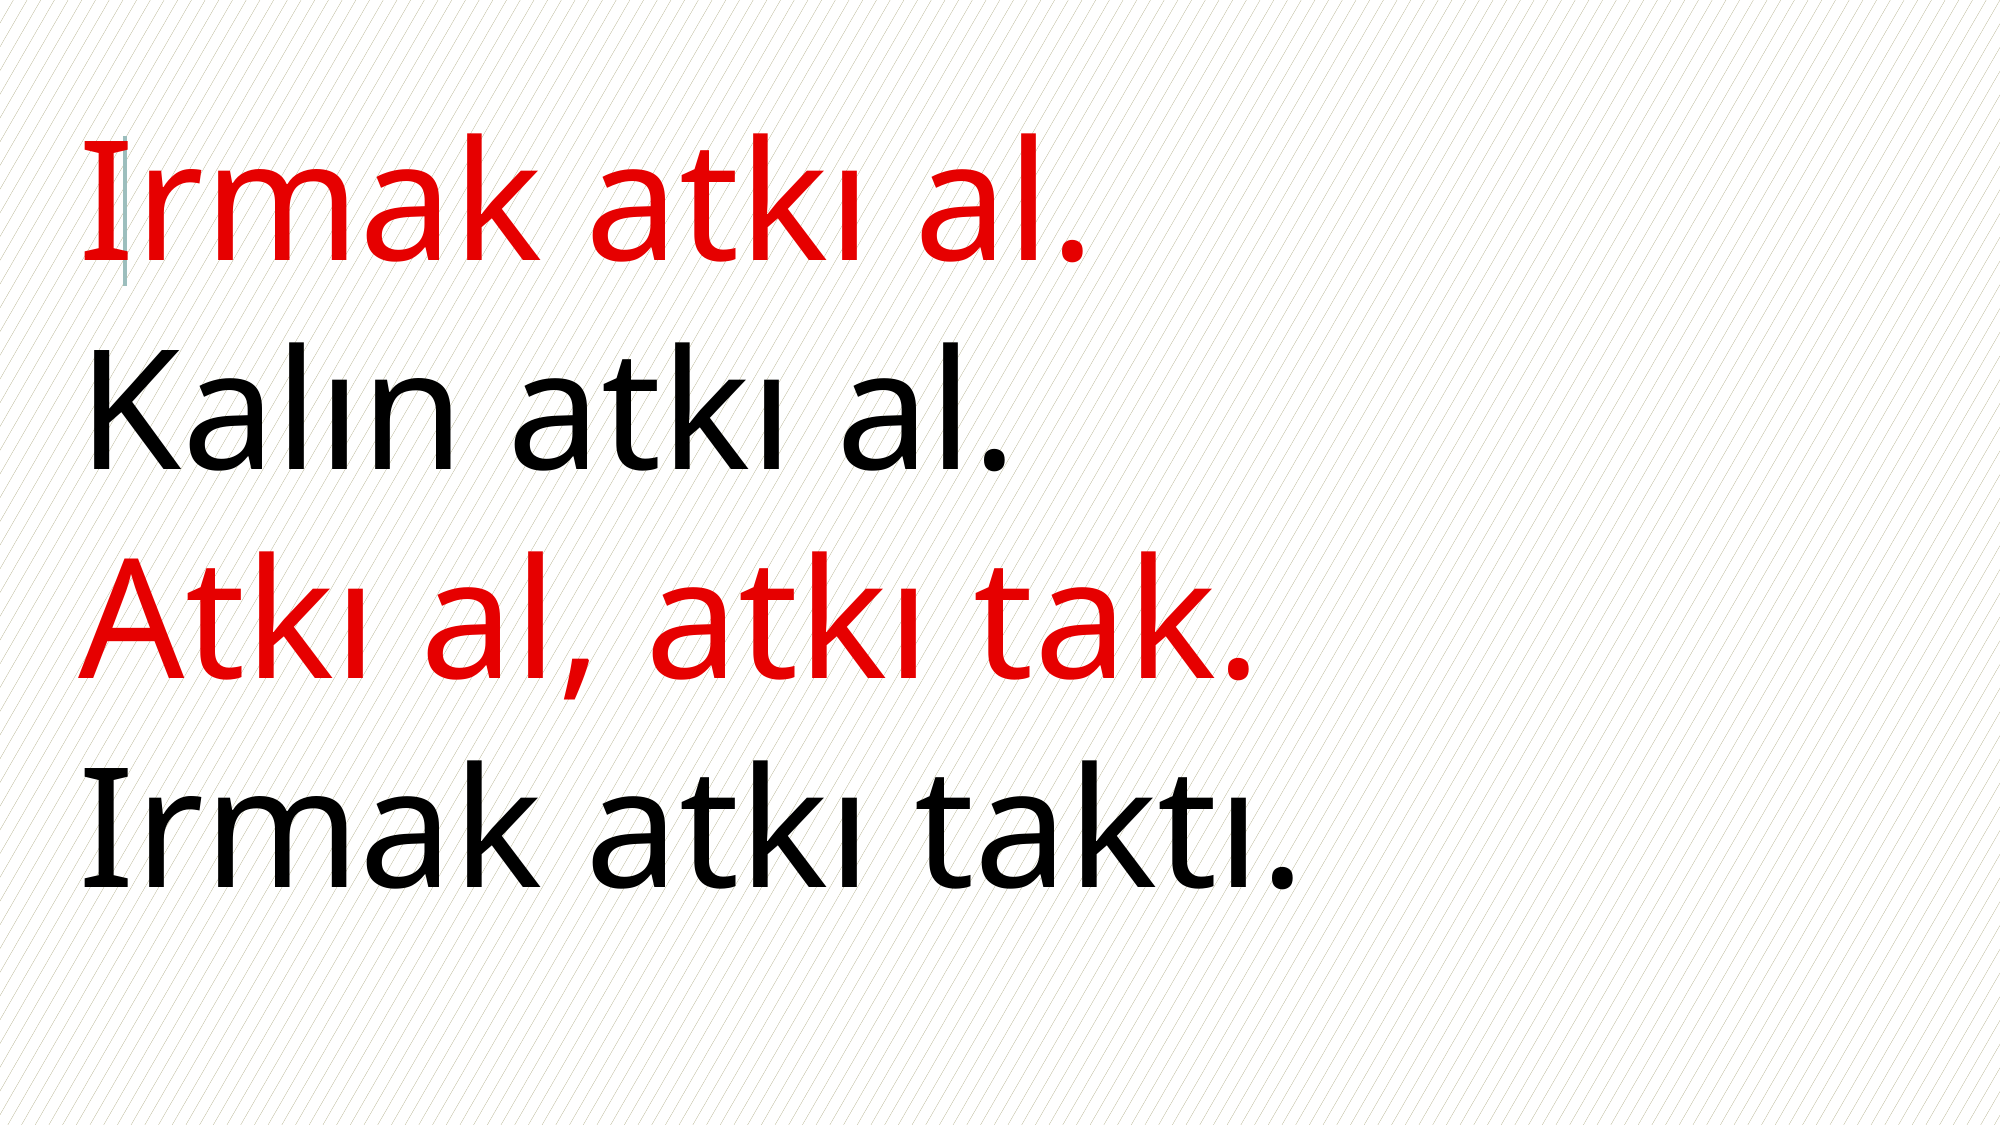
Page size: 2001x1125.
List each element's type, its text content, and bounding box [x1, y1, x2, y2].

list Irmak atkı al. Kalın atkı al. Atkı al, atkı tak. Irmak atkı taktı. [28, 108, 1982, 995]
